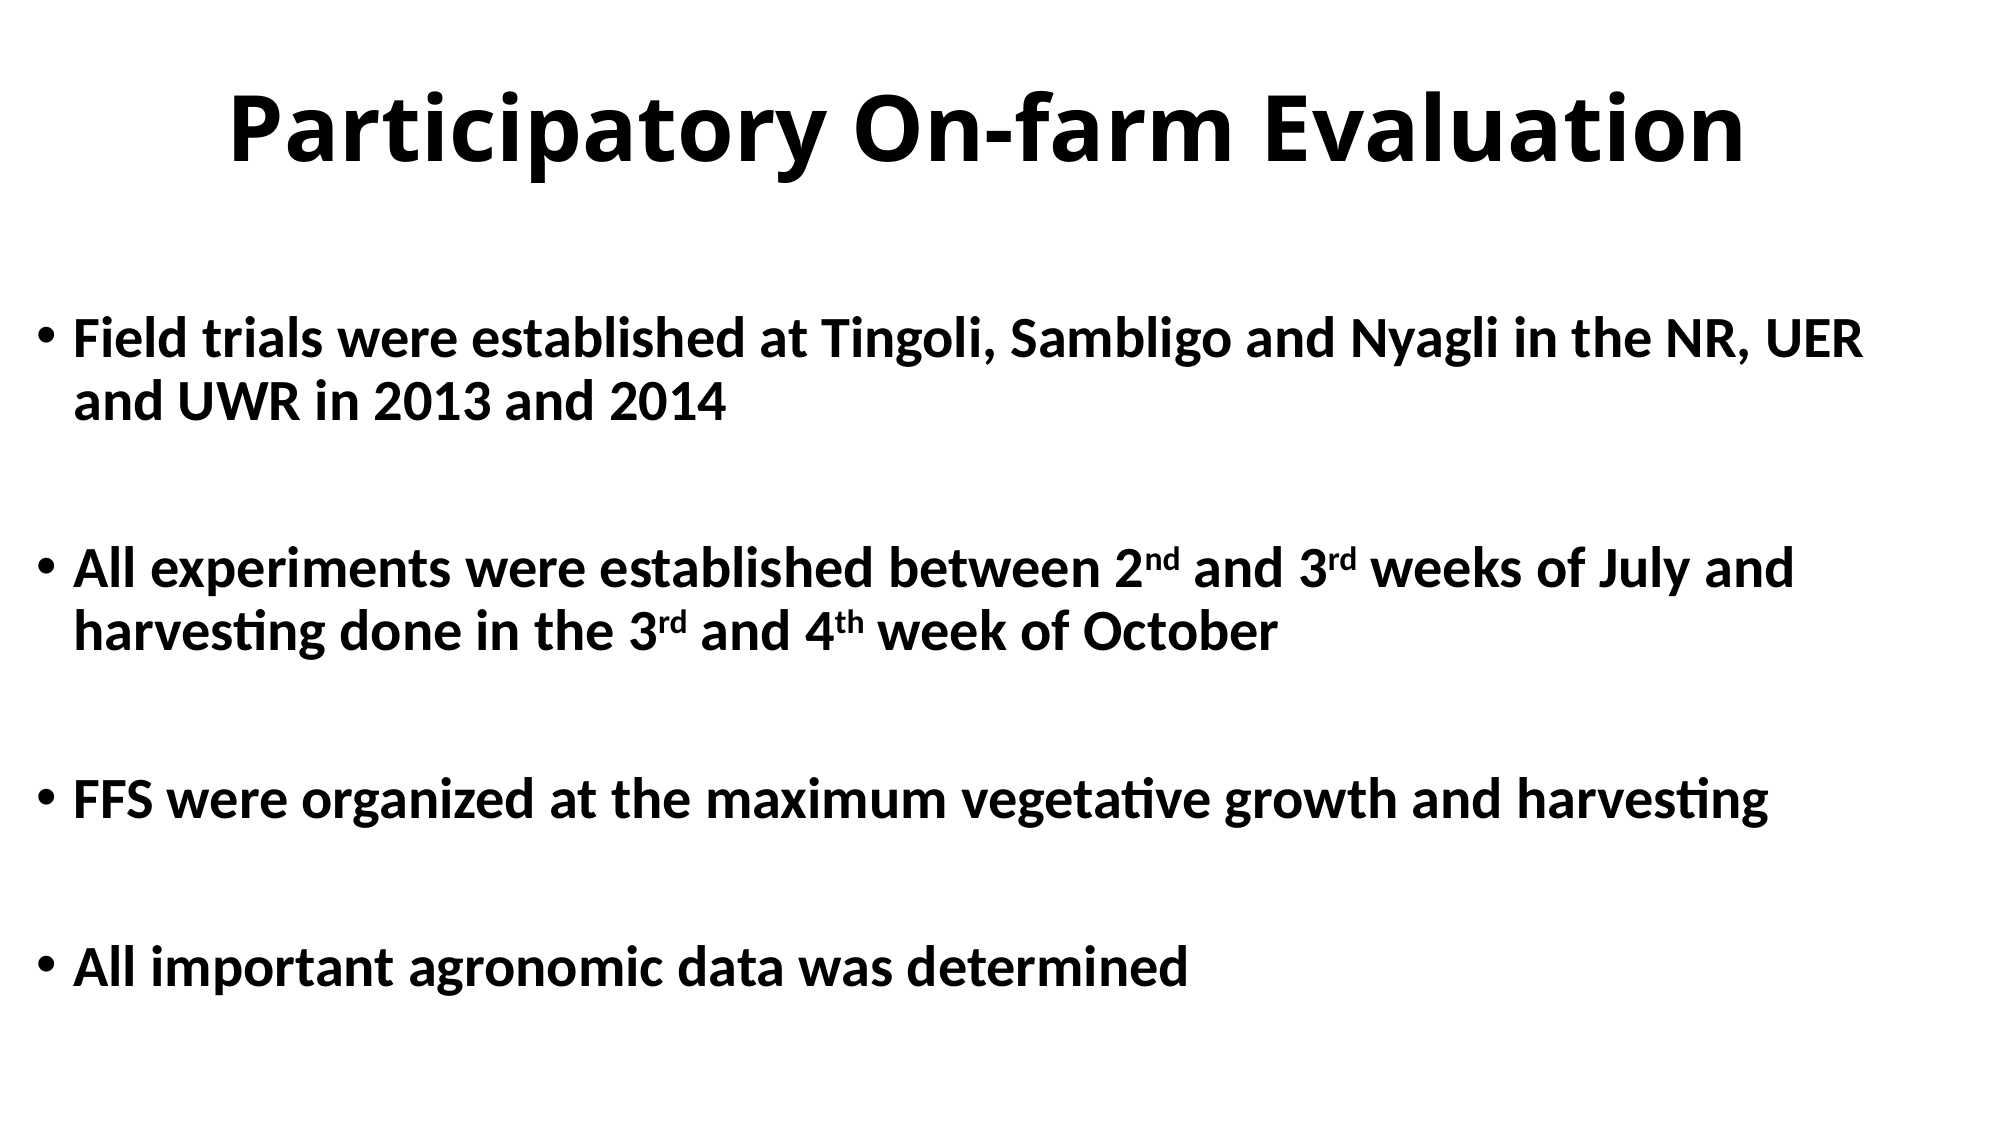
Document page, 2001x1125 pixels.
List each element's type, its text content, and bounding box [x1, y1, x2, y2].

list Field trials were established at Tingoli, Sambligo and Nyagli in the NR, UER and UWR in 2013 and 2014 All experiments were established between 2nd and 3rd weeks of July and harvesting done in the 3rd and 4th week of October FFS were organized at the maximum vegetative growth and harvesting All important agronomic data was determined [21, 299, 1959, 1057]
title Participatory On-farm Evaluation [79, 45, 1921, 218]
